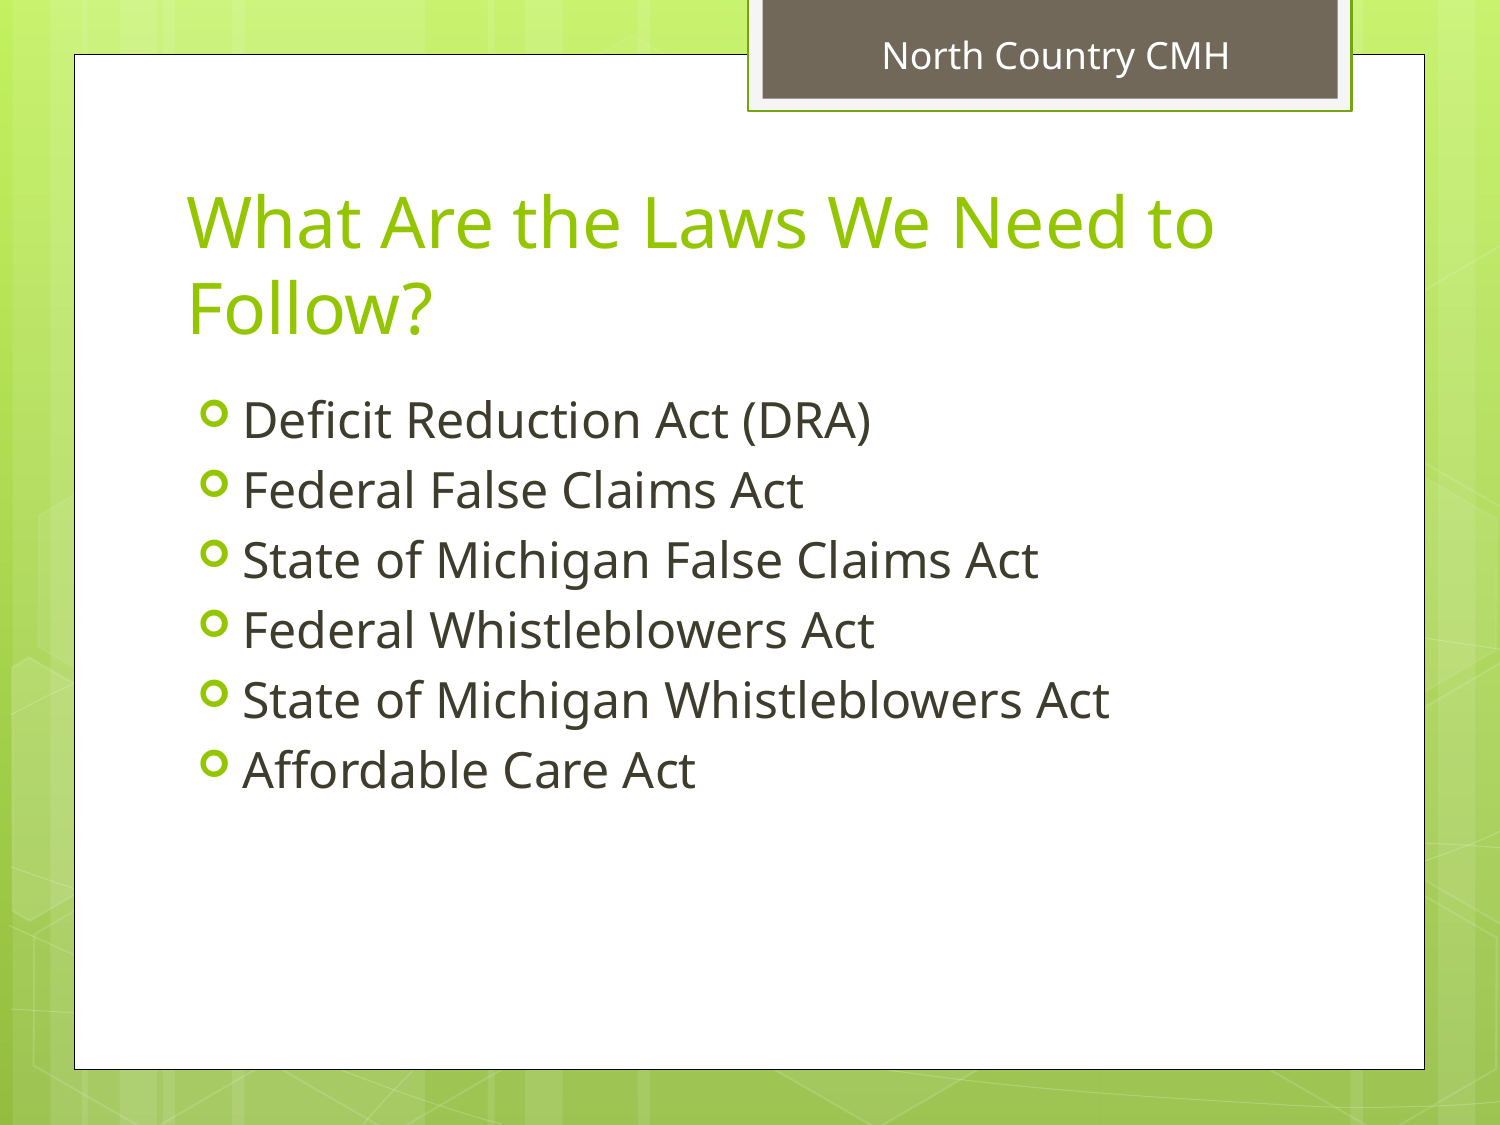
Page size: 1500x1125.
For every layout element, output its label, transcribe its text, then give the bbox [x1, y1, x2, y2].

title What Are the Laws We Need to Follow? [171, 168, 1324, 357]
list Deficit Reduction Act (DRA) Federal False Claims Act State of Michigan False Claims Act Federal Whistleblowers Act State of Michigan Whistleblowers Act Affordable Care Act [171, 381, 1283, 957]
